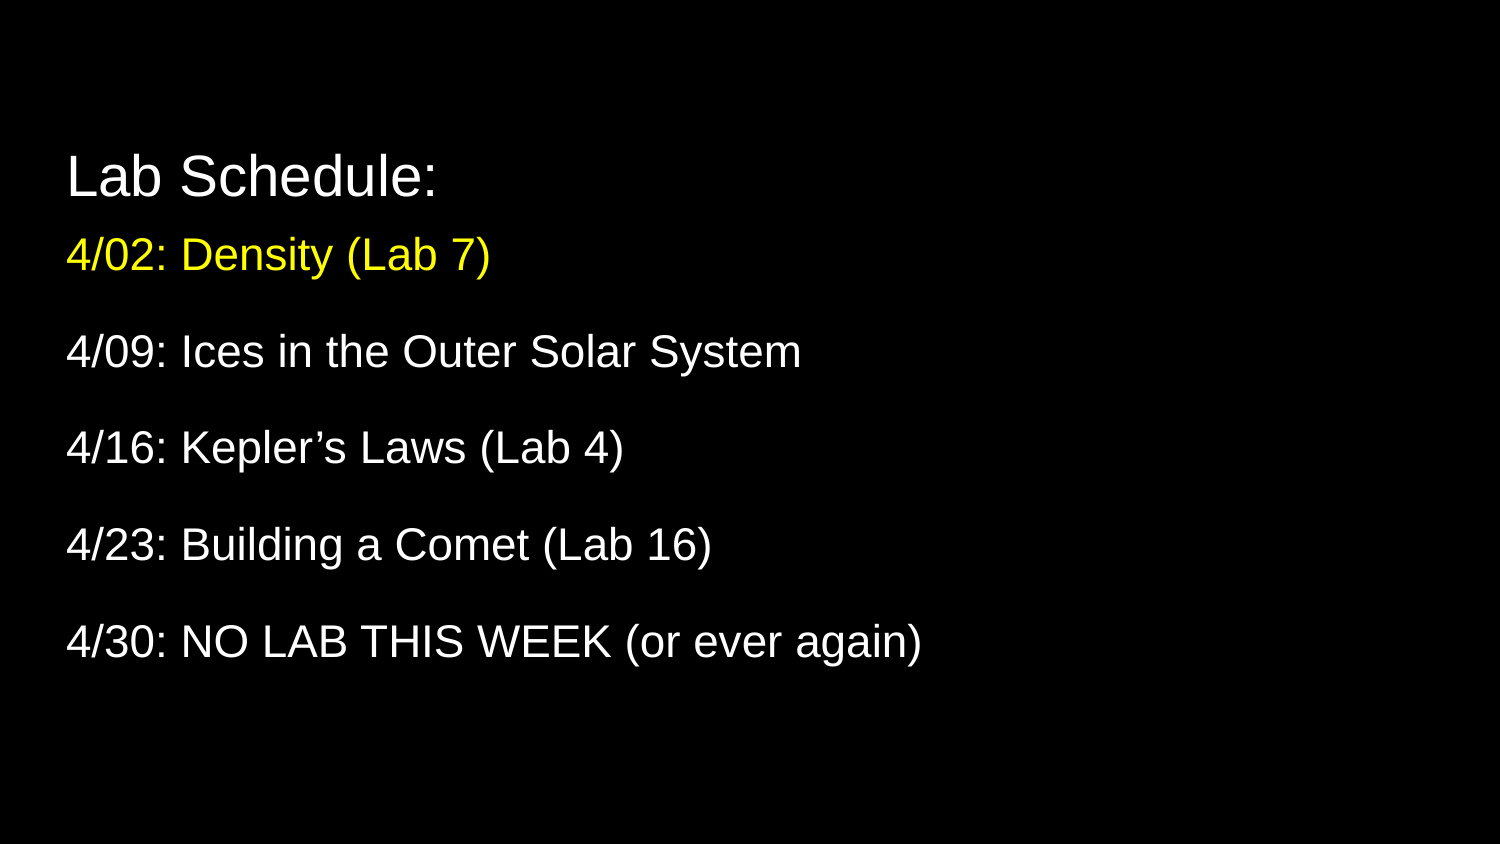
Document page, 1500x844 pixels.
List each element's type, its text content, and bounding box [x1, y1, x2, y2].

title Lab Schedule: [51, 72, 1449, 167]
list 4/02: Density (Lab 7) 4/09: Ices in the Outer Solar System 4/16: Kepler’s Laws (Lab 4) 4/23: Building a Comet (Lab 16) 4/30: NO LAB THIS WEEK (or ever again) [51, 189, 1449, 750]
